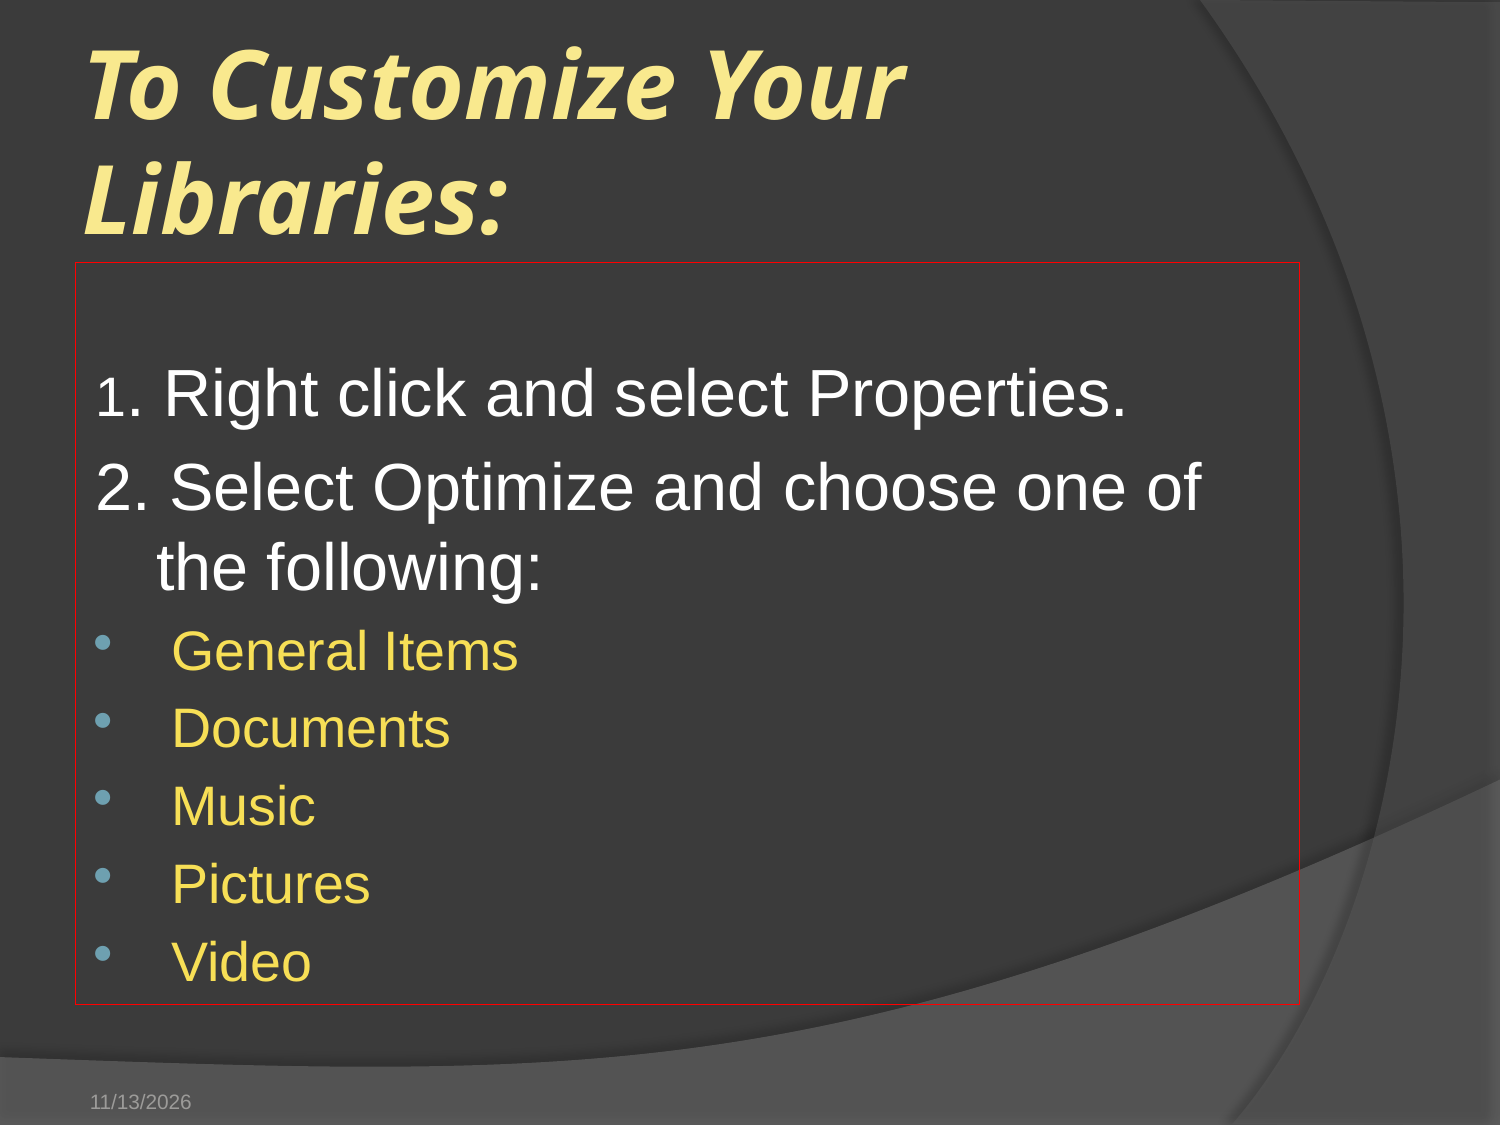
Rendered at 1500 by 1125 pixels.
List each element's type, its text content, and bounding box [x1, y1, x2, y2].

title To Customize Your Libraries: [75, 45, 1300, 233]
list 1. Right click and select Properties. 2. Select Optimize and choose one of the following: General Items Documents Music Pictures Video [75, 262, 1300, 1005]
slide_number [75, 1053, 425, 1114]
